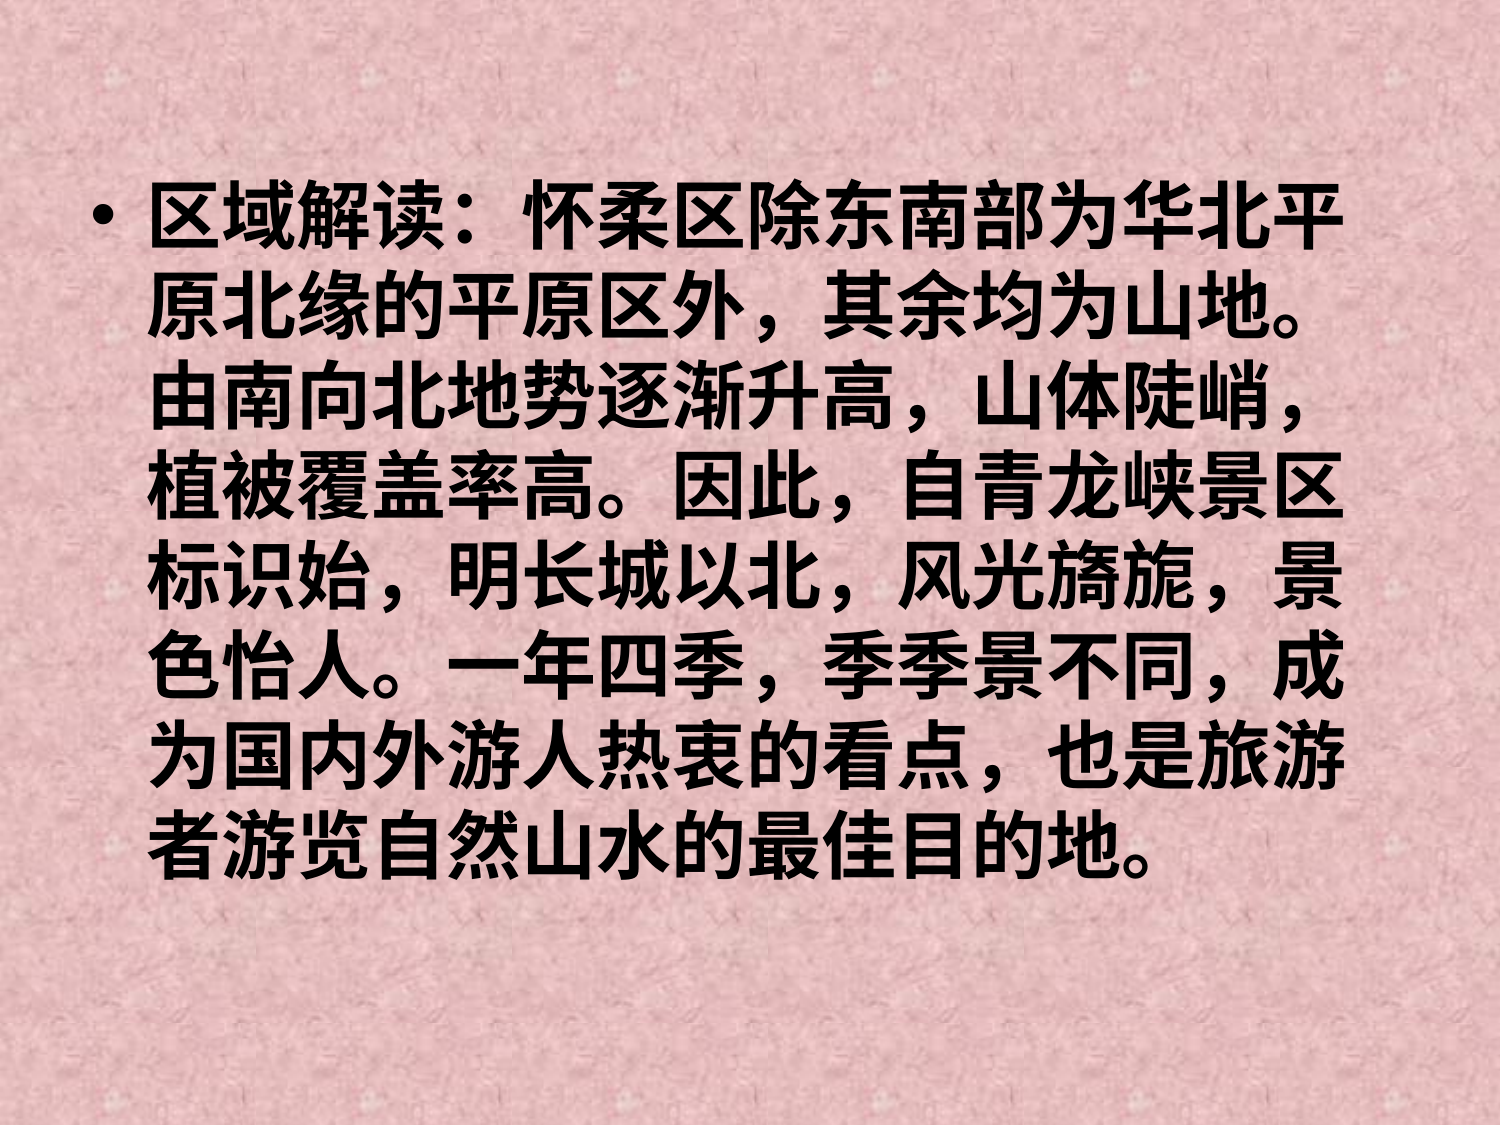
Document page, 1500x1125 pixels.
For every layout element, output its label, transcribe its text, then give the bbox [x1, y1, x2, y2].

picture [0, 0, 1500, 1125]
list 区域解读：怀柔区除东南部为华北平原北缘的平原区外，其余均为山地。由南向北地势逐渐升高，山体陡峭，植被覆盖率高。因此，自青龙峡景区标识始，明长城以北，风光旖旎，景色怡人。一年四季，季季景不同，成为国内外游人热衷的看点，也是旅游者游览自然山水的最佳目的地。 [75, 160, 1425, 1005]
